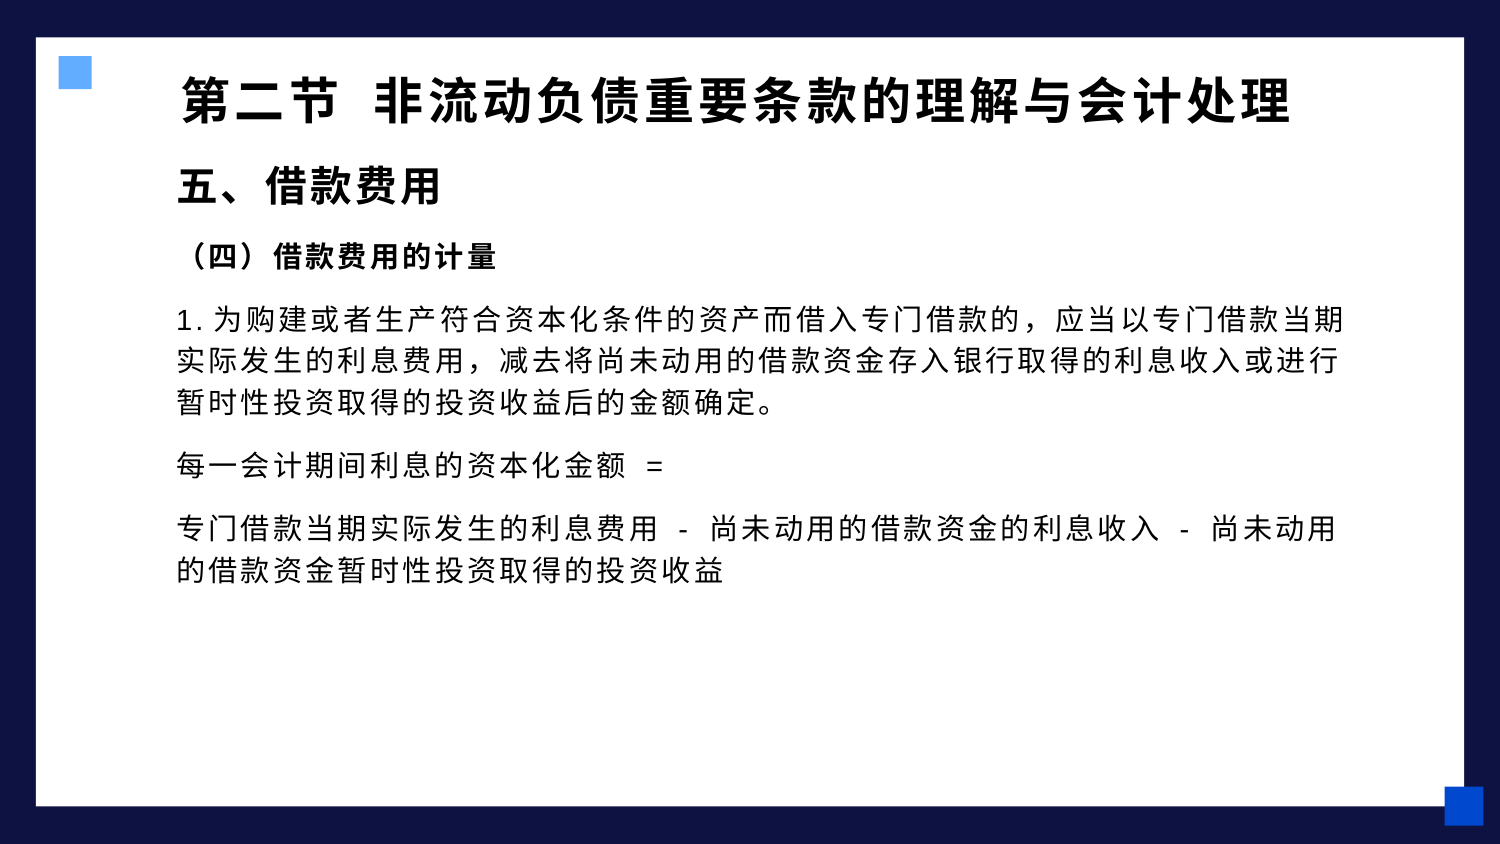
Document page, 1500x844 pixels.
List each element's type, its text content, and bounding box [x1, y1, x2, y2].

title 第二节 非流动负债重要条款的理解与会计处理 [141, 48, 1327, 138]
list 五、借款费用 （四）借款费用的计量 1.为购建或者生产符合资本化条件的资产而借入专门借款的，应当以专门借款当期实际发生的利息费用，减去将尚未动用的借款资金存入银行取得的利息收入或进行暂时性投资取得的投资收益后的金额确定。 每一会计期间利息的资本化金额 = 专门借款当期实际发生的利息费用 - 尚未动用的借款资金的利息收入 - 尚未动用的借款资金暂时性投资取得的投资收益 [159, 150, 1378, 575]
